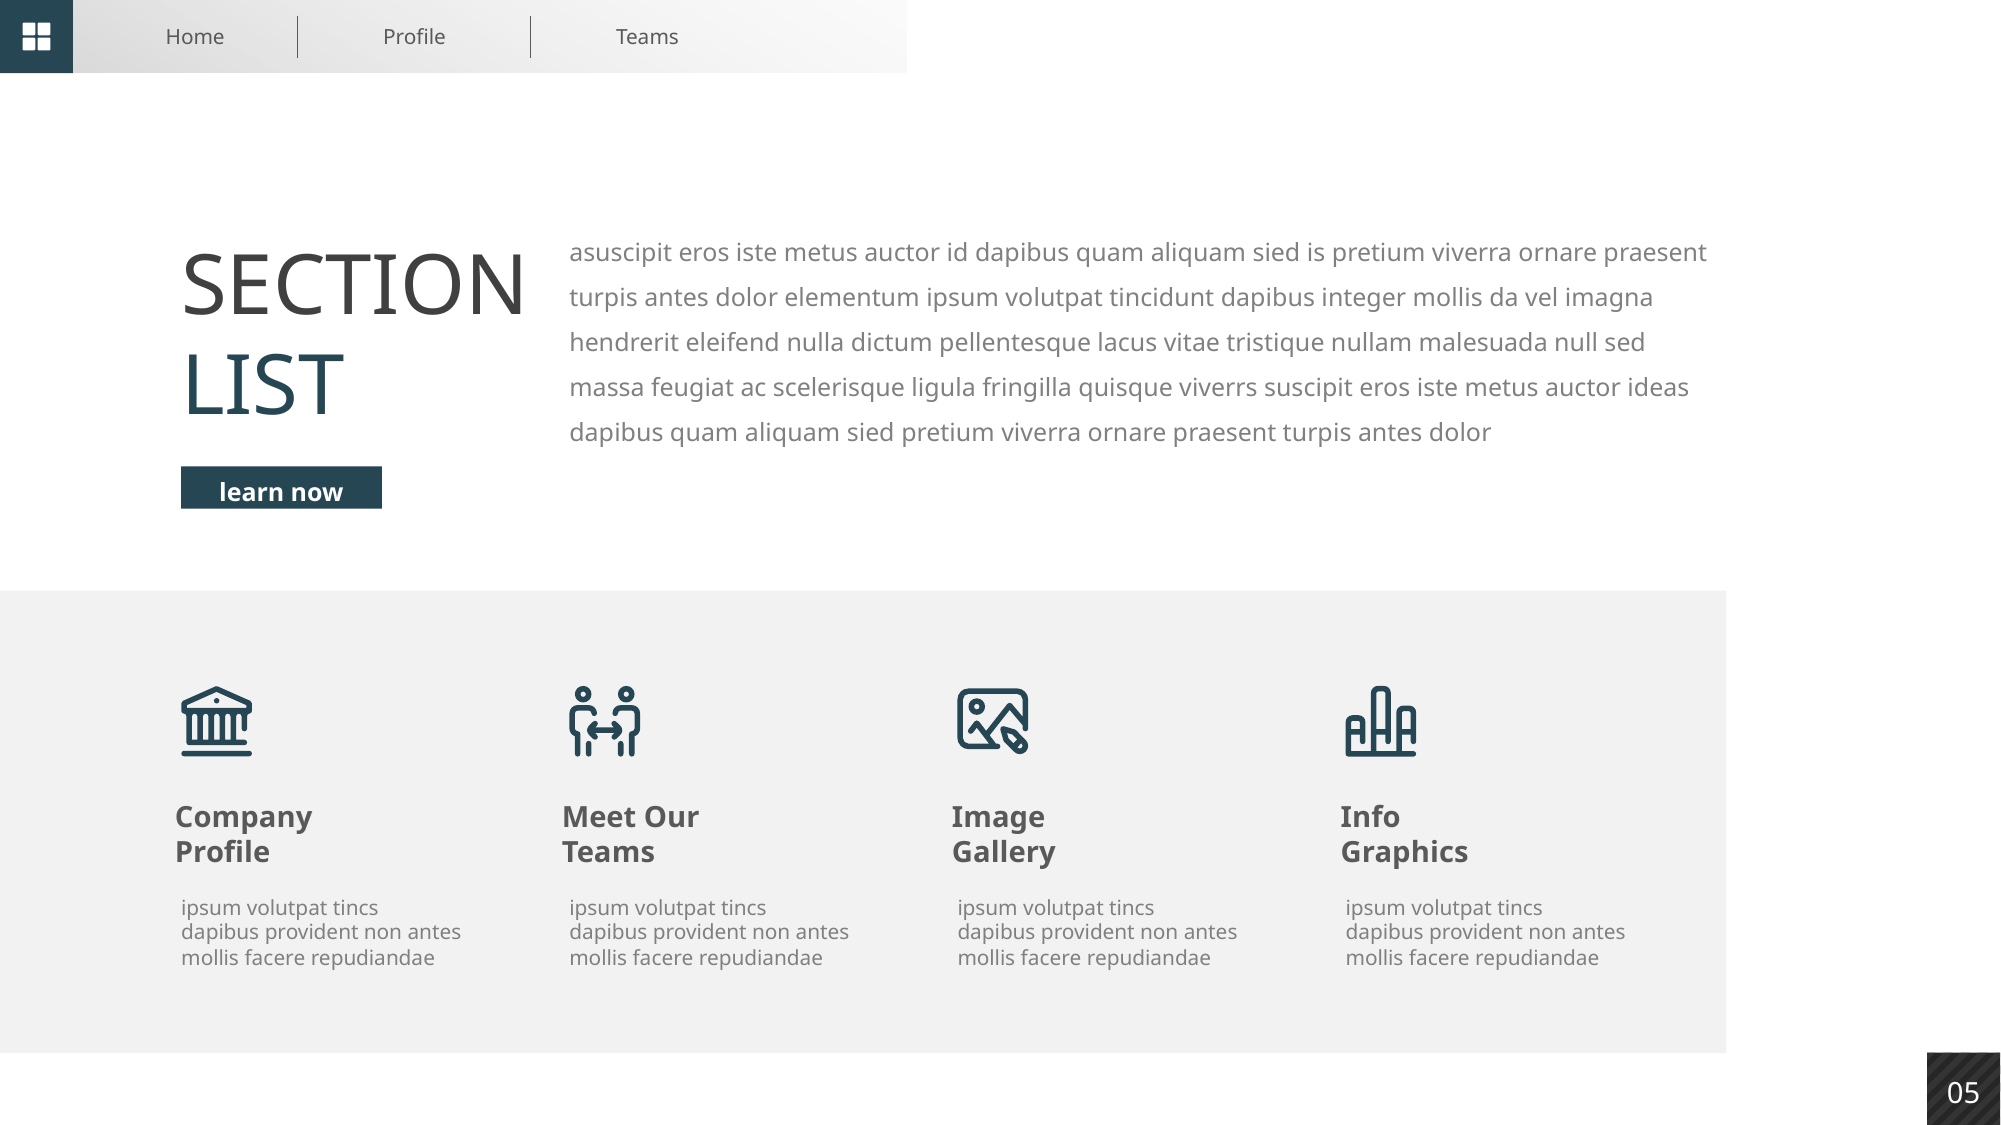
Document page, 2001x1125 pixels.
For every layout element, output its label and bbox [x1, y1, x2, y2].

text_box [0, 0, 2001, 1125]
